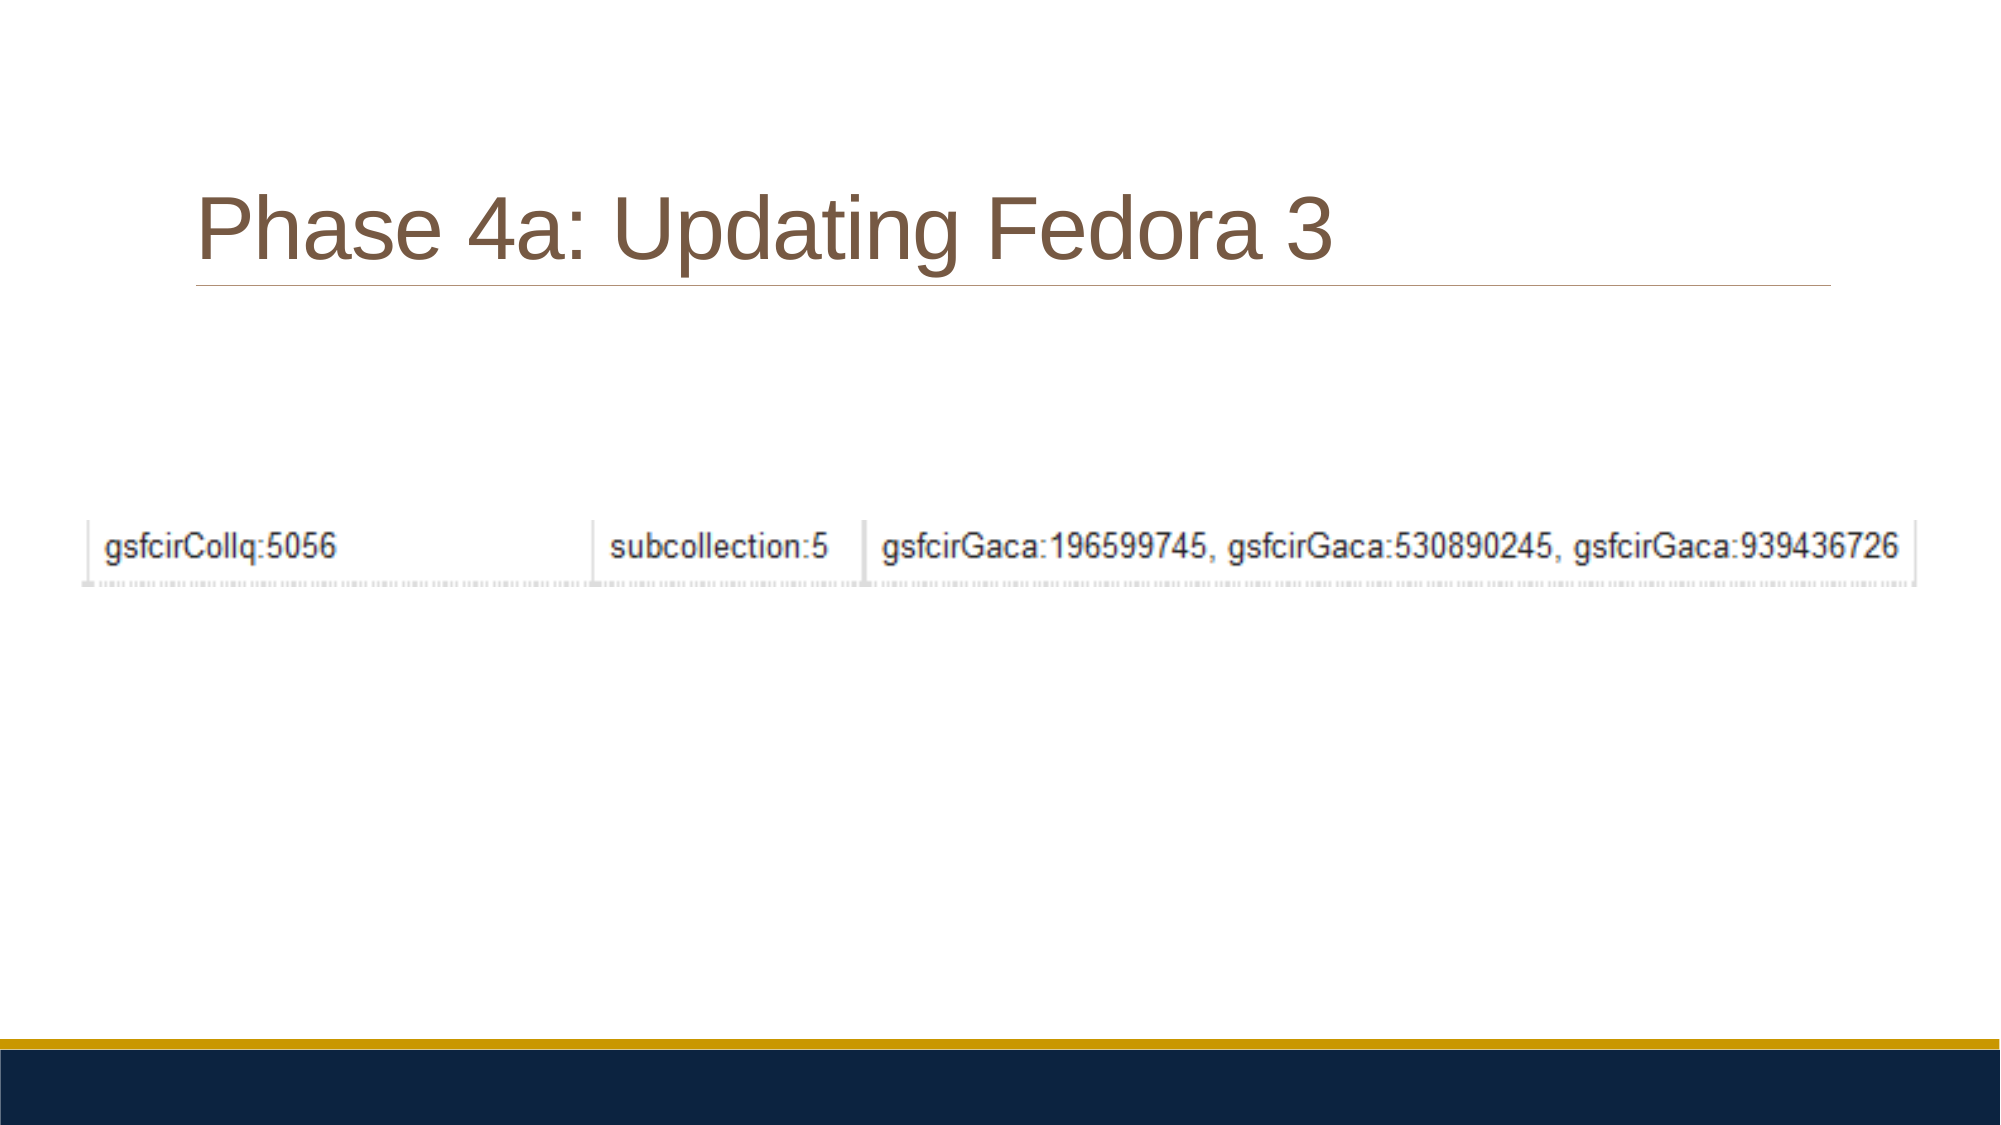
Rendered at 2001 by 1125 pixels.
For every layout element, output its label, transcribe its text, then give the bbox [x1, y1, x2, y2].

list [80, 520, 1920, 588]
title Phase 4a: Updating Fedora 3 [180, 47, 1830, 285]
